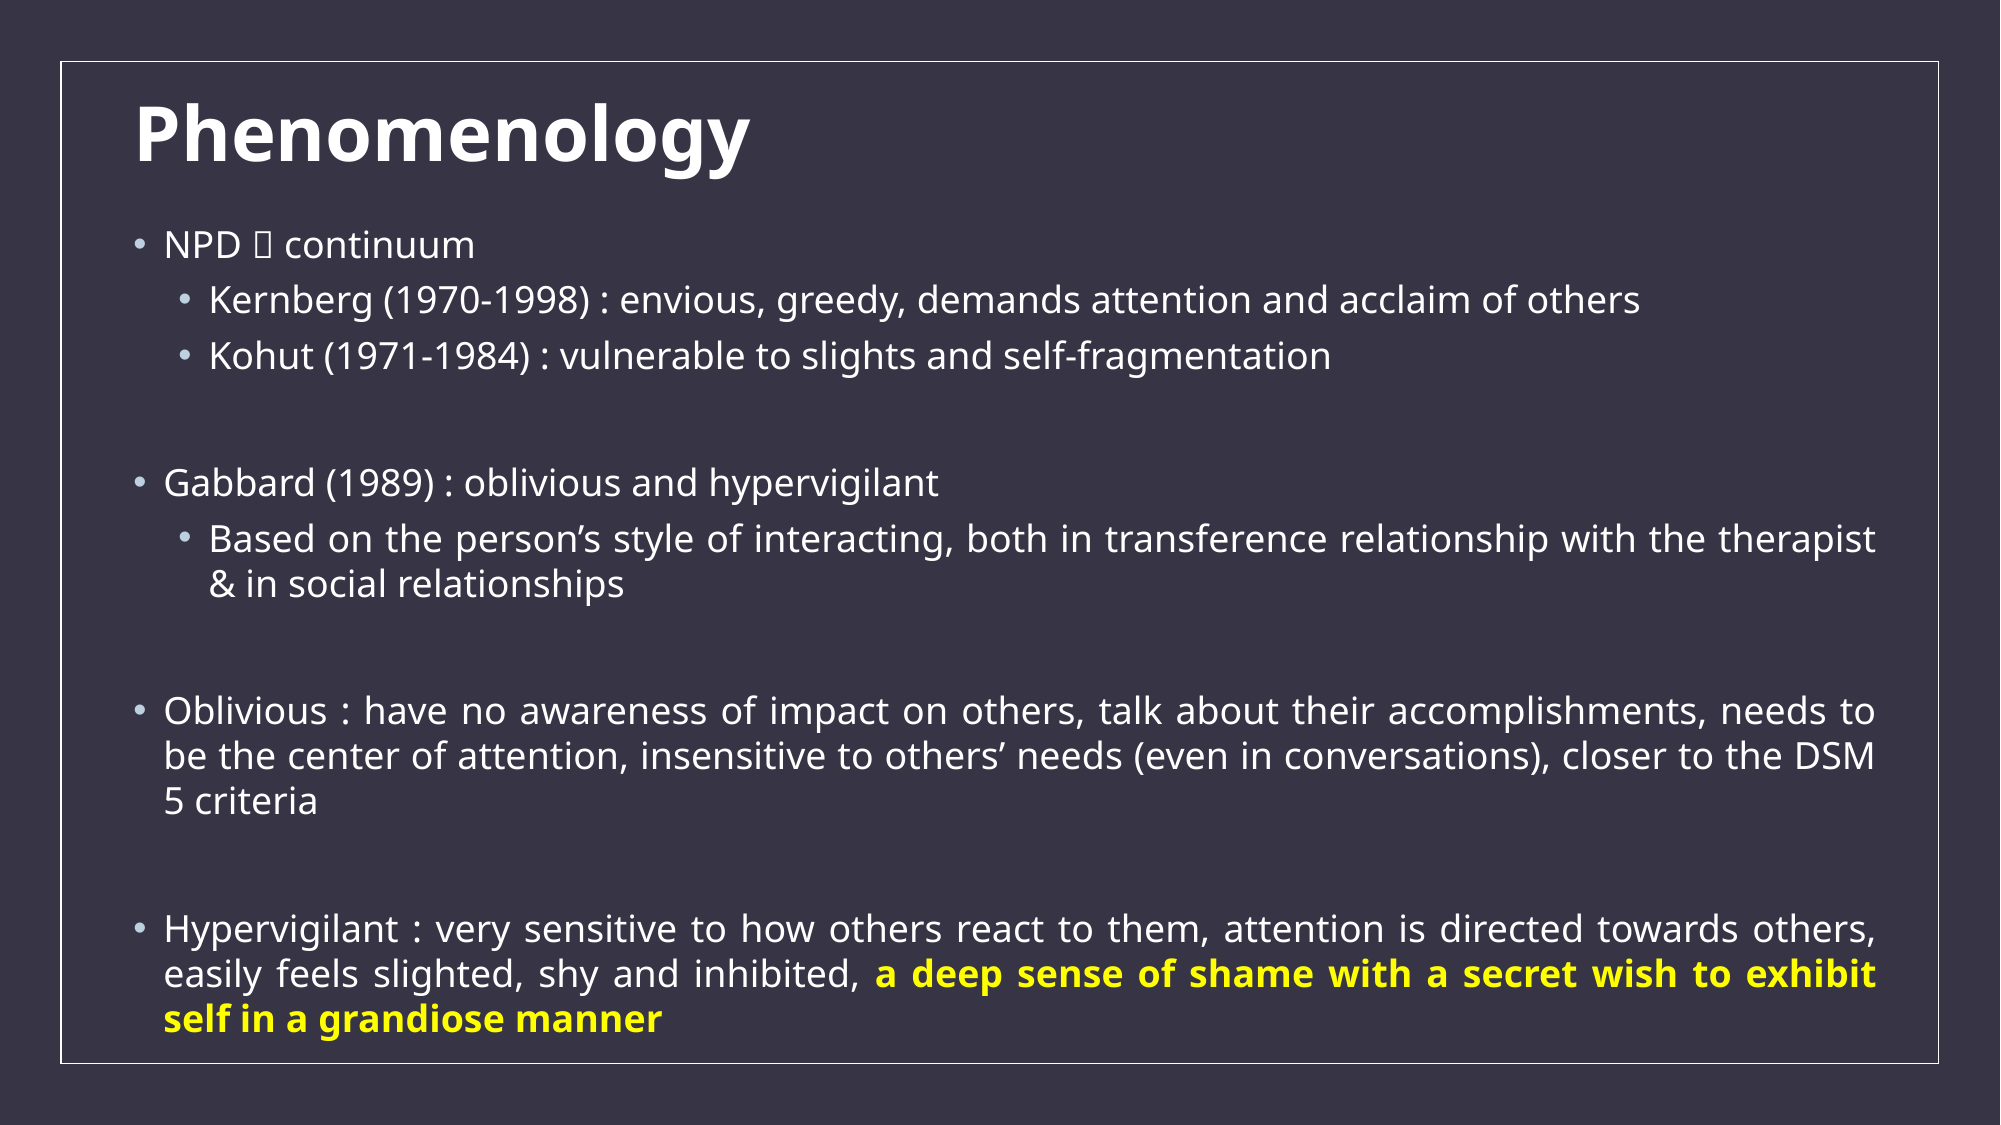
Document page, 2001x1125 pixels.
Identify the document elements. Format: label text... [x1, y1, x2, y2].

list NPD  continuum Kernberg (1970-1998) : envious, greedy, demands attention and acclaim of others Kohut (1971-1984) : vulnerable to slights and self-fragmentation Gabbard (1989) : oblivious and hypervigilant Based on the person’s style of interacting, both in transference relationship with the therapist & in social relationships Oblivious : have no awareness of impact on others, talk about their accomplishments, needs to be the center of attention, insensitive to others’ needs (even in conversations), closer to the DSM 5 criteria Hypervigilant : very sensitive to how others react to them, attention is directed towards others, easily feels slighted, shy and inhibited, a deep sense of shame with a secret wish to exhibit self in a grandiose manner [118, 213, 1893, 1050]
title Phenomenology [118, 88, 1769, 186]
